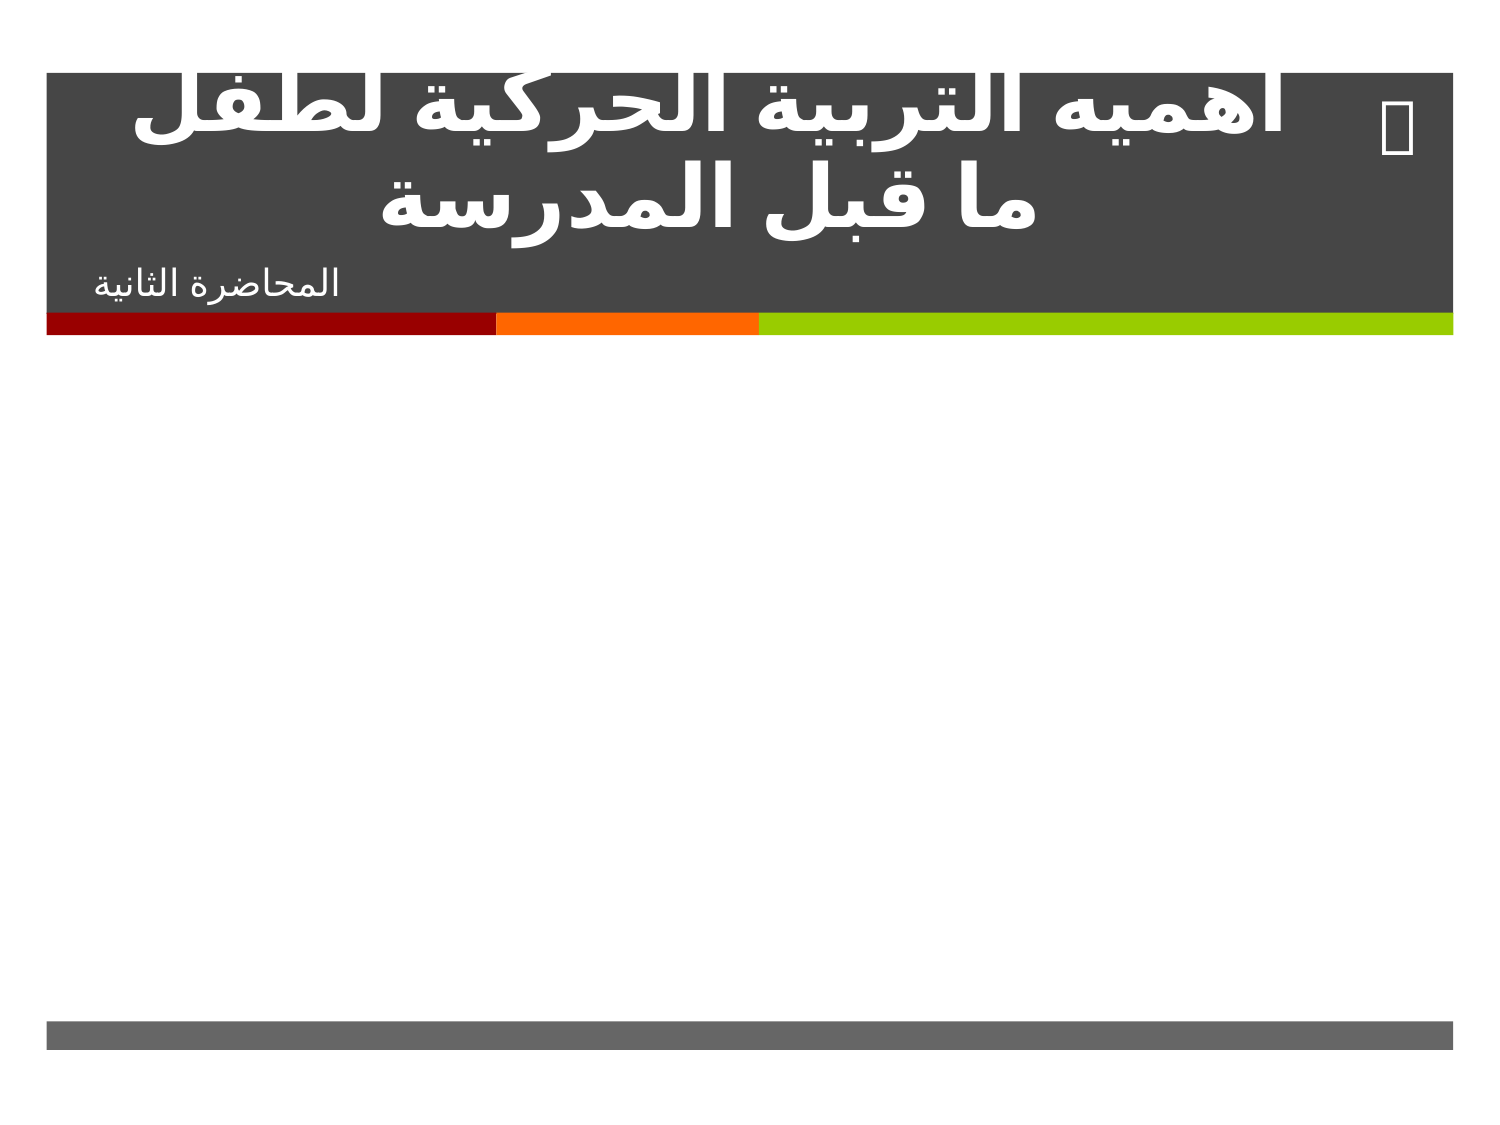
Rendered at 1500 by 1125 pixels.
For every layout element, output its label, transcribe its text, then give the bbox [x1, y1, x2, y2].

title أهميه التربية الحركية لطفل ما قبل المدرسة [69, 73, 1351, 253]
subtitle المحاضرة الثانية [78, 251, 1351, 331]
